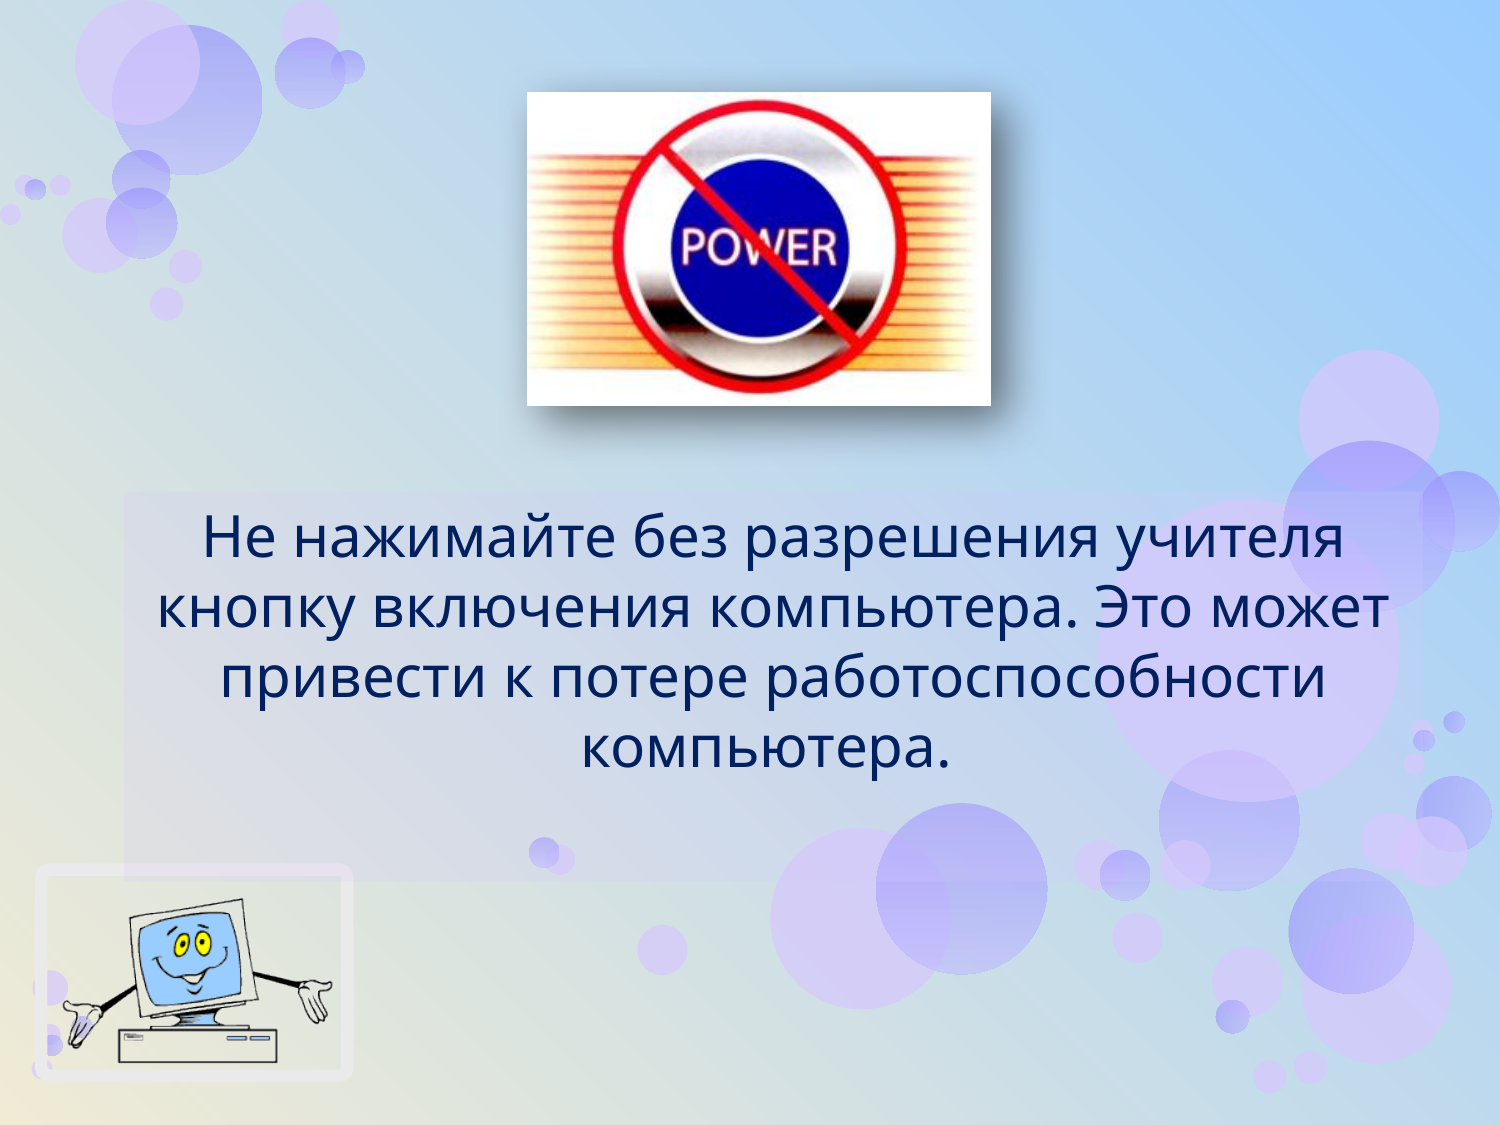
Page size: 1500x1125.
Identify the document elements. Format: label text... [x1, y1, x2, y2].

list Не нажимайте без разрешения учителя кнопку включения компьютера. Это может привести к потере работоспособности компьютера. [123, 491, 1424, 882]
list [39, 868, 350, 1078]
picture [526, 90, 993, 408]
